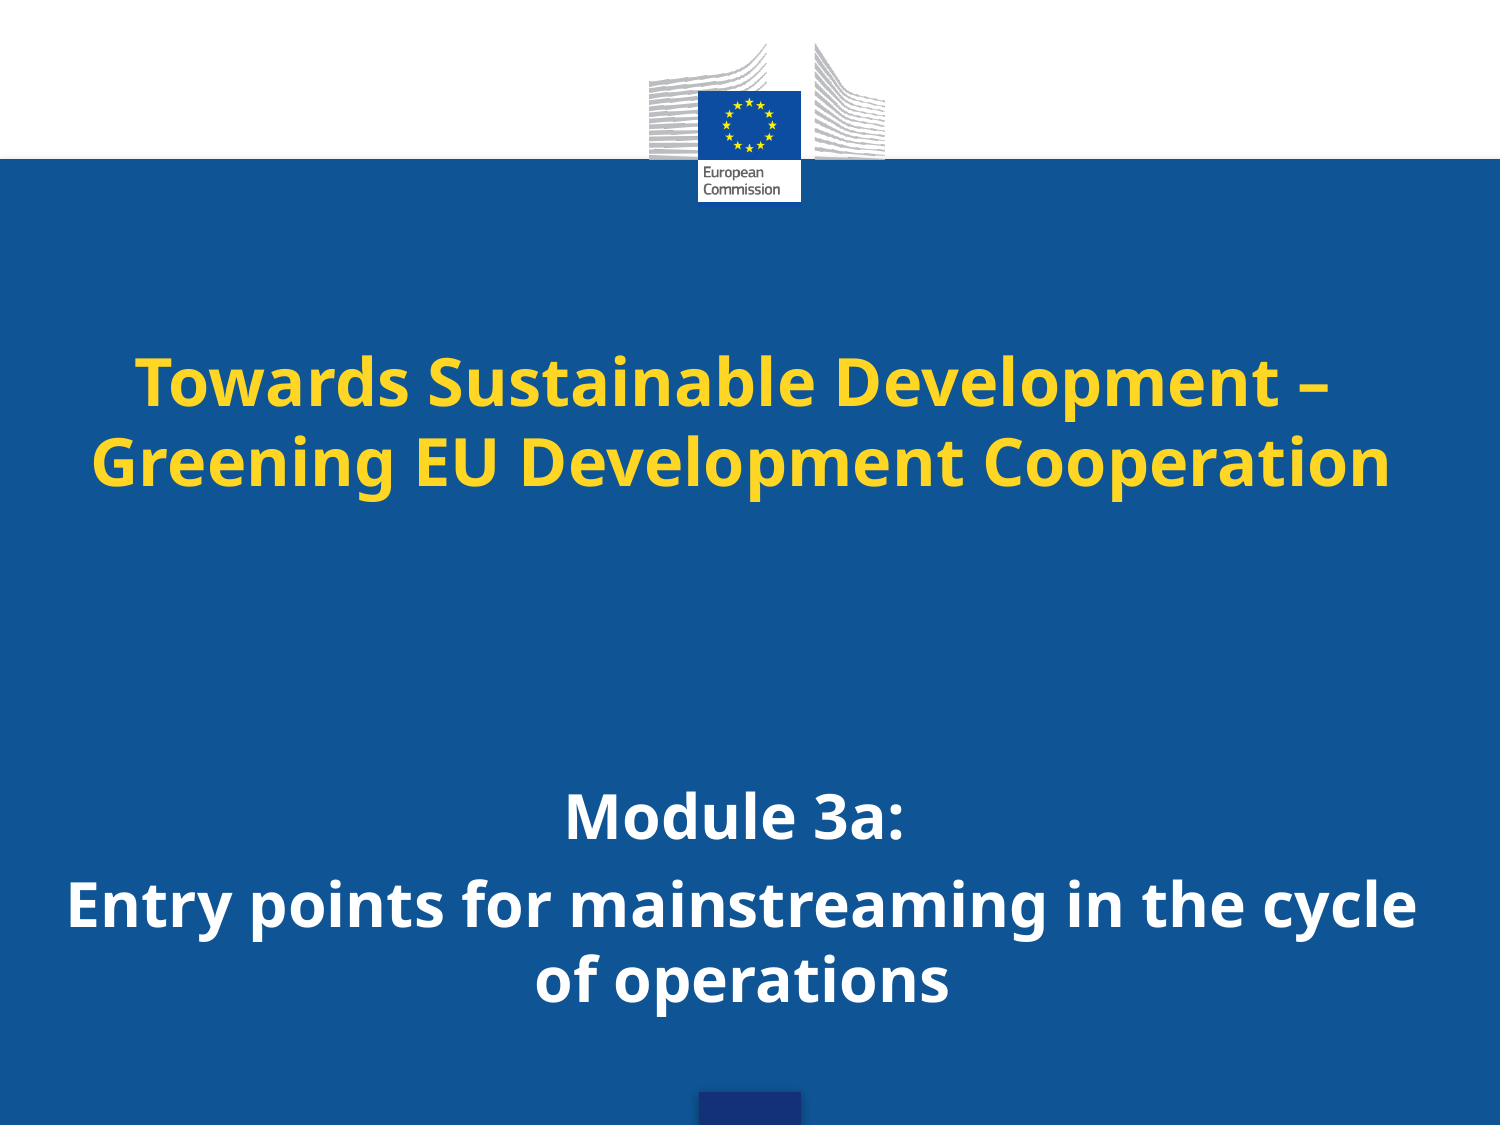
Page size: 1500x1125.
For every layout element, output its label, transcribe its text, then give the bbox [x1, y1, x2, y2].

subtitle Module 3a: Entry points for mainstreaming in the cycle of operations [42, 769, 1443, 948]
title Towards Sustainable Development – Greening EU Development Cooperation [64, 355, 1419, 485]
